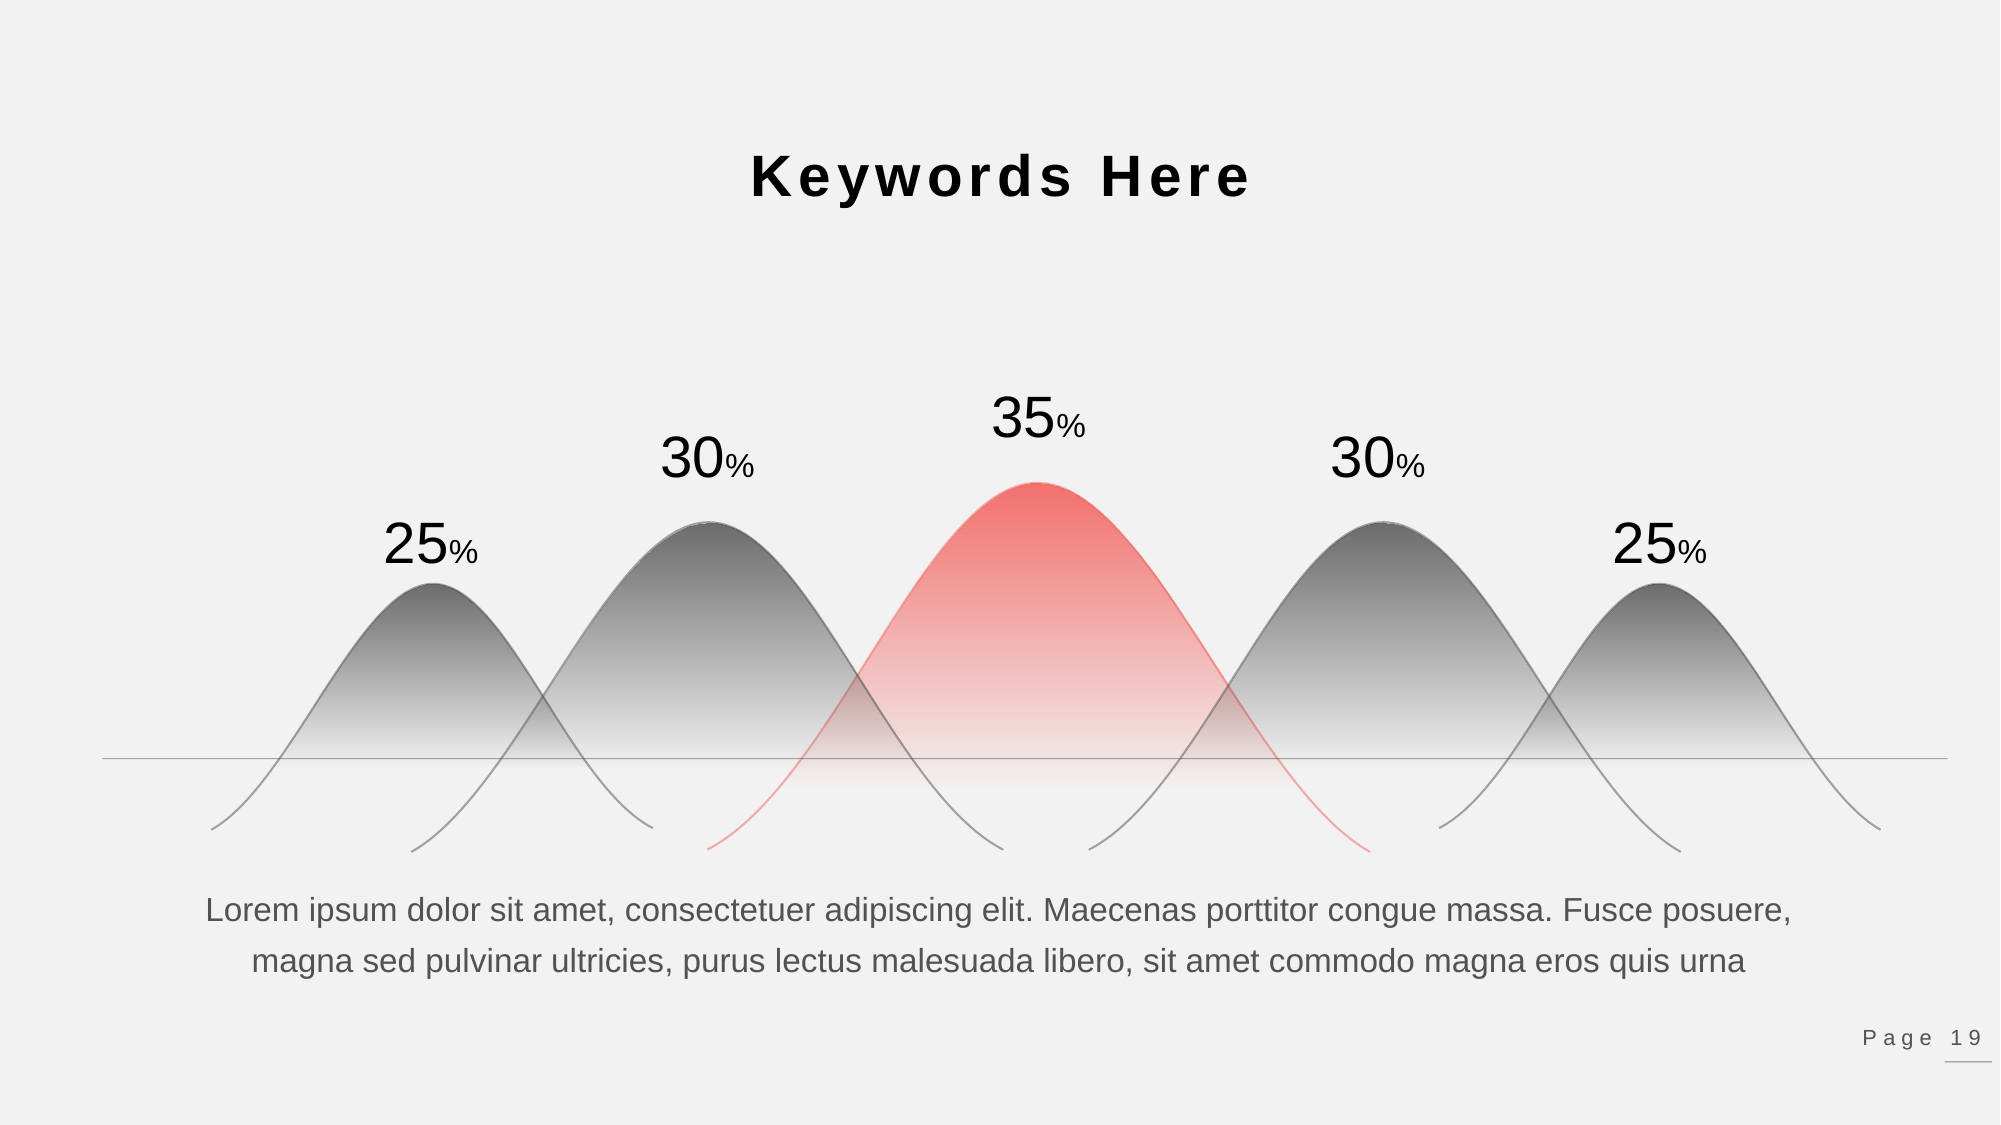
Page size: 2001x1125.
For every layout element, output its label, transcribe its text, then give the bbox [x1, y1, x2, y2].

text_box 25% [1578, 498, 1741, 583]
text_box [1179, 521, 1592, 758]
text_box Lorem ipsum dolor sit amet, consectetuer adipiscing elit. Maecenas porttitor congue massa. Fusce posuere, magna sed pulvinar ultricies, purus lectus malesuada libero, sit amet commodo magna eros quis urna [190, 868, 1810, 987]
text_box [915, 760, 1177, 851]
text_box [210, 760, 498, 831]
slide_number Page 19 [1830, 1007, 1996, 1068]
text_box [1088, 760, 1682, 853]
text_box [500, 521, 913, 758]
text_box [858, 481, 1228, 758]
text_box [410, 760, 1004, 853]
text_box 25% [349, 498, 512, 583]
text_box [1594, 760, 1882, 831]
text_box 30% [1297, 411, 1459, 497]
text_box [278, 583, 543, 758]
text_box [1549, 583, 1814, 758]
text_box 30% [626, 412, 789, 497]
text_box Keywords Here [729, 130, 1271, 216]
text_box 35% [957, 371, 1120, 457]
